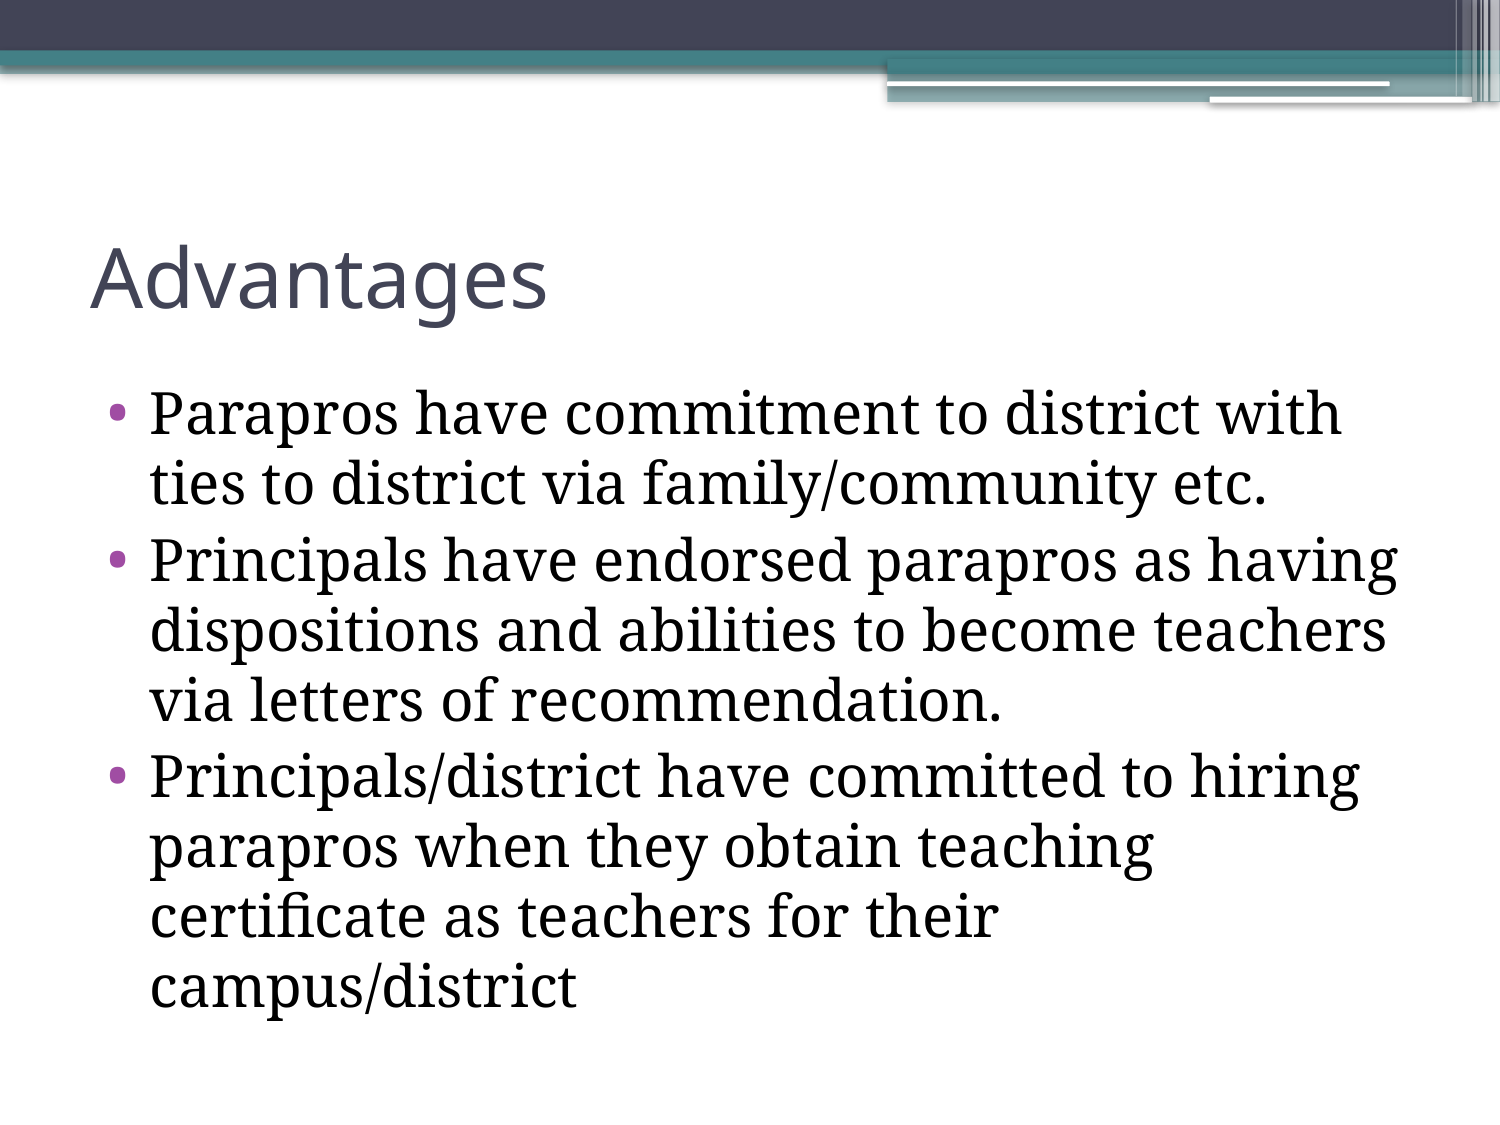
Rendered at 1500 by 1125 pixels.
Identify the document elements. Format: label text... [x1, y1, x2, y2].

list Parapros have commitment to district with ties to district via family/community etc. Principals have endorsed parapros as having dispositions and abilities to become teachers via letters of recommendation. Principals/district have committed to hiring parapros when they obtain teaching certificate as teachers for their campus/district [75, 369, 1425, 1079]
title Advantages [75, 187, 1425, 363]
